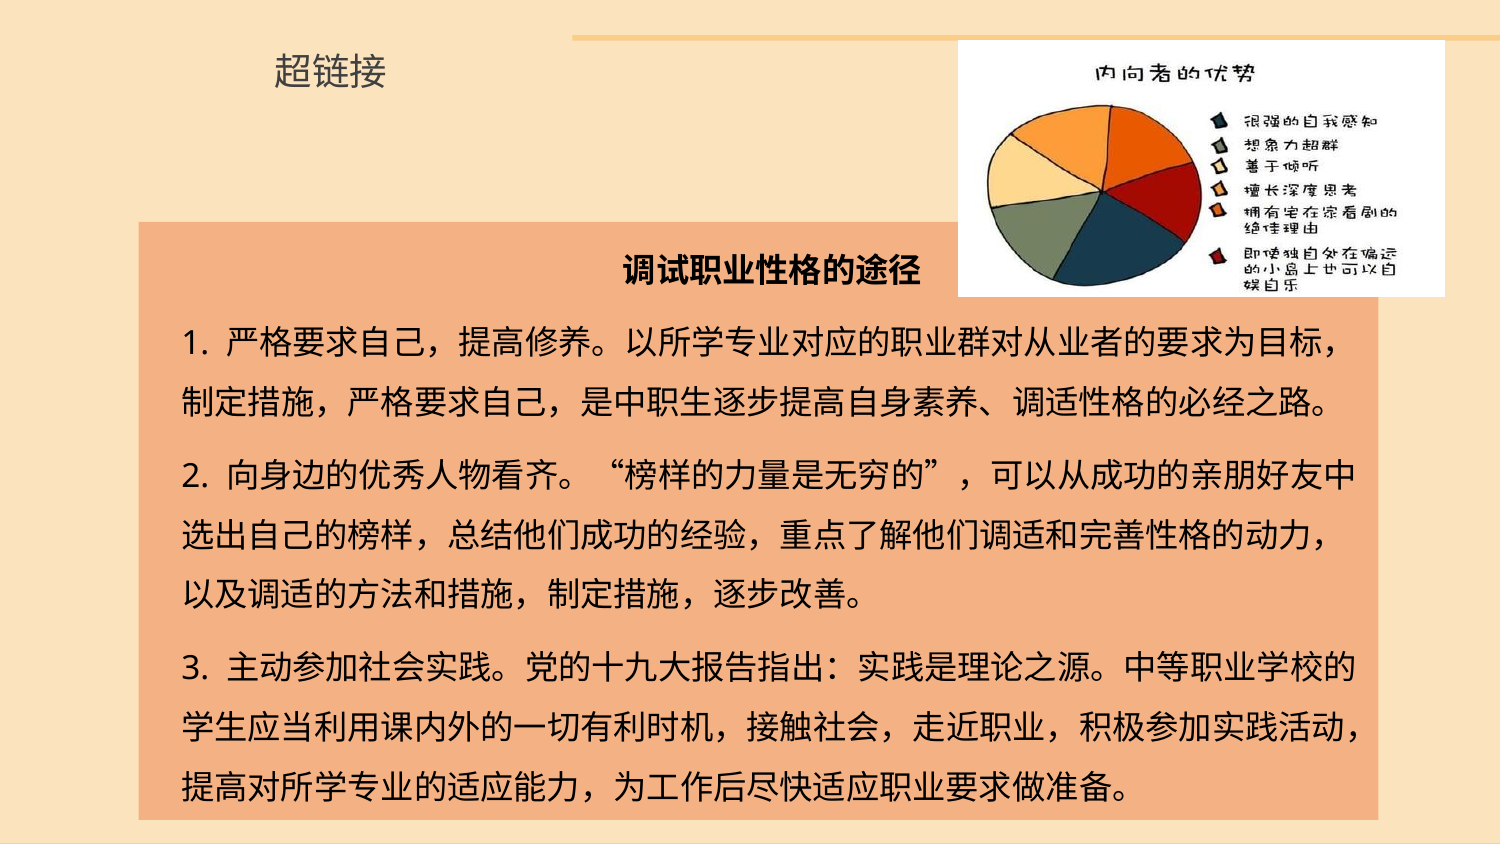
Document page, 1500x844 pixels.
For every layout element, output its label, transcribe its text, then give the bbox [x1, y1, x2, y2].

picture [0, 0, 1500, 844]
text_box [571, 34, 1500, 42]
text_box 调试职业性格的途径 1. 严格要求自己，提高修养。以所学专业对应的职业群对从业者的要求为目标，制定措施，严格要求自己，是中职生逐步提高自身素养、调适性格的必经之路。 2. 向身边的优秀人物看齐。“榜样的力量是无穷的”，可以从成功的亲朋好友中选出自己的榜样，总结他们成功的经验，重点了解他们调适和完善性格的动力，以及调适的方法和措施，制定措施，逐步改善。 3. 主动参加社会实践。党的十九大报告指出：实践是理论之源。中等职业学校的学生应当利用课内外的一切有利时机，接触社会，走近职业，积极参加实践活动，提高对所学专业的适应能力，为工作后尽快适应职业要求做准备。 [166, 221, 1379, 814]
text_box 超链接 [89, 40, 573, 101]
text_box [138, 221, 1379, 821]
